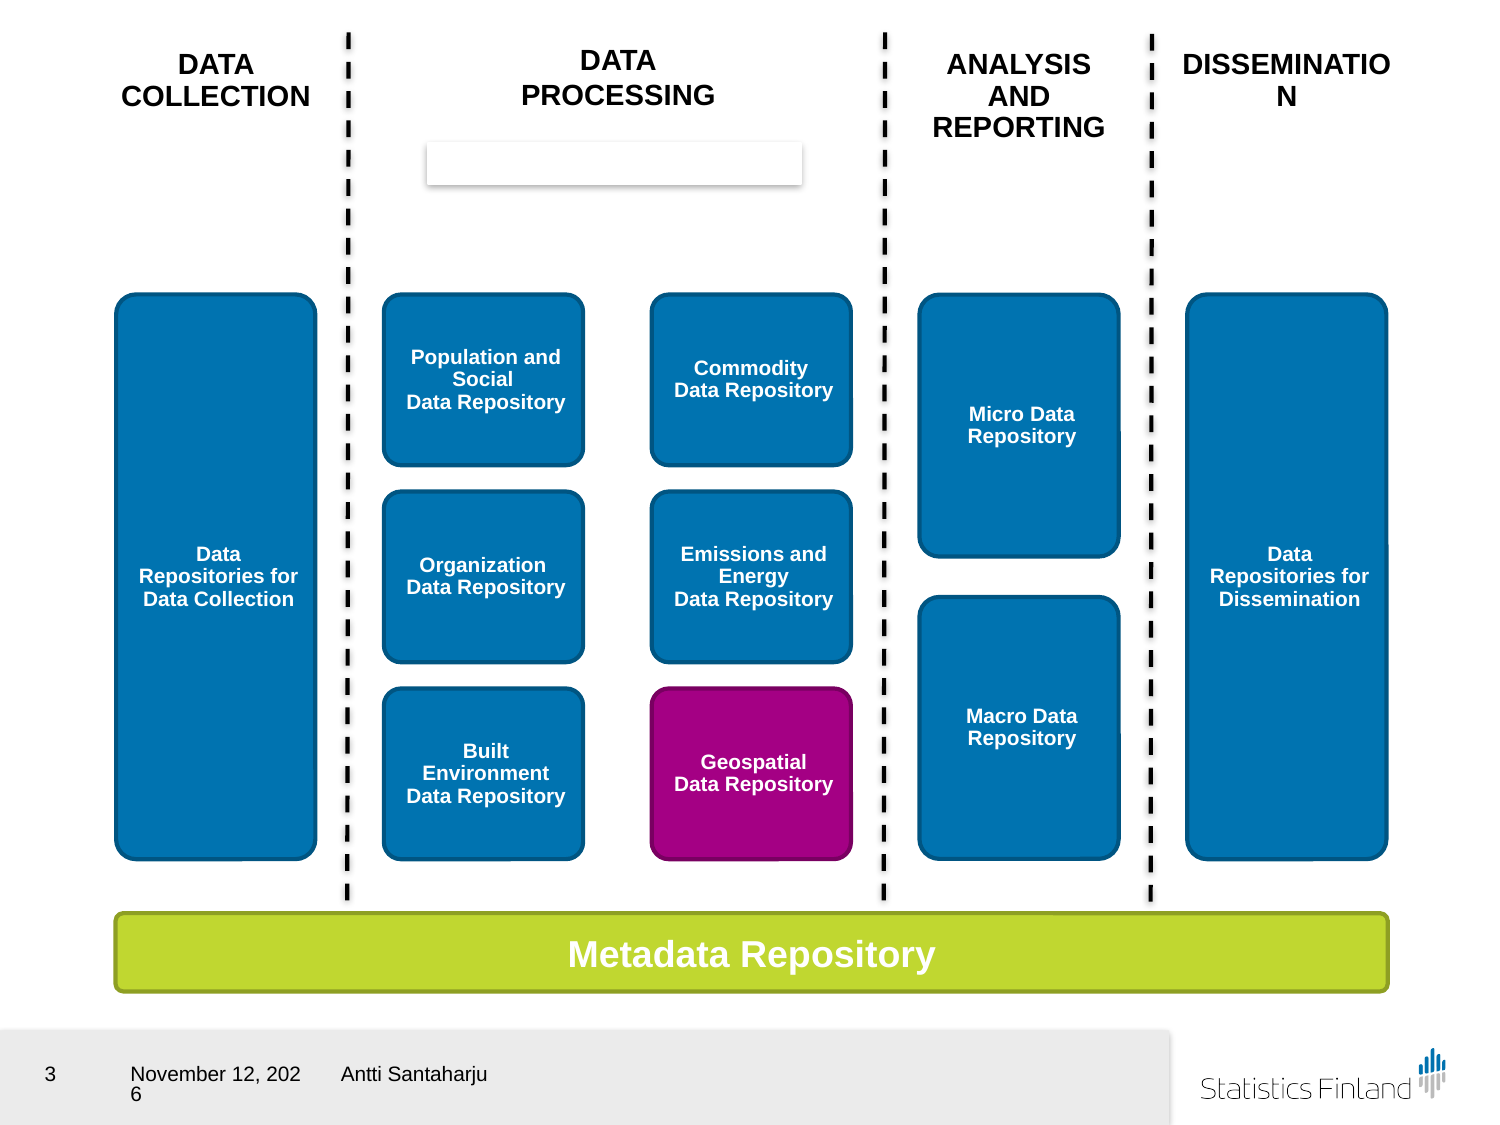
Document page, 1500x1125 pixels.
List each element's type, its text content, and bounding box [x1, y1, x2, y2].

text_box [1153, 33, 1413, 903]
footer Antti Santaharju [325, 1042, 801, 1103]
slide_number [116, 1042, 325, 1103]
slide_number 3 [0, 1042, 116, 1103]
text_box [351, 33, 881, 903]
text_box Metadata Repository [113, 911, 1390, 994]
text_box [90, 33, 344, 903]
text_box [888, 33, 1150, 903]
picture [1201, 1048, 1446, 1099]
